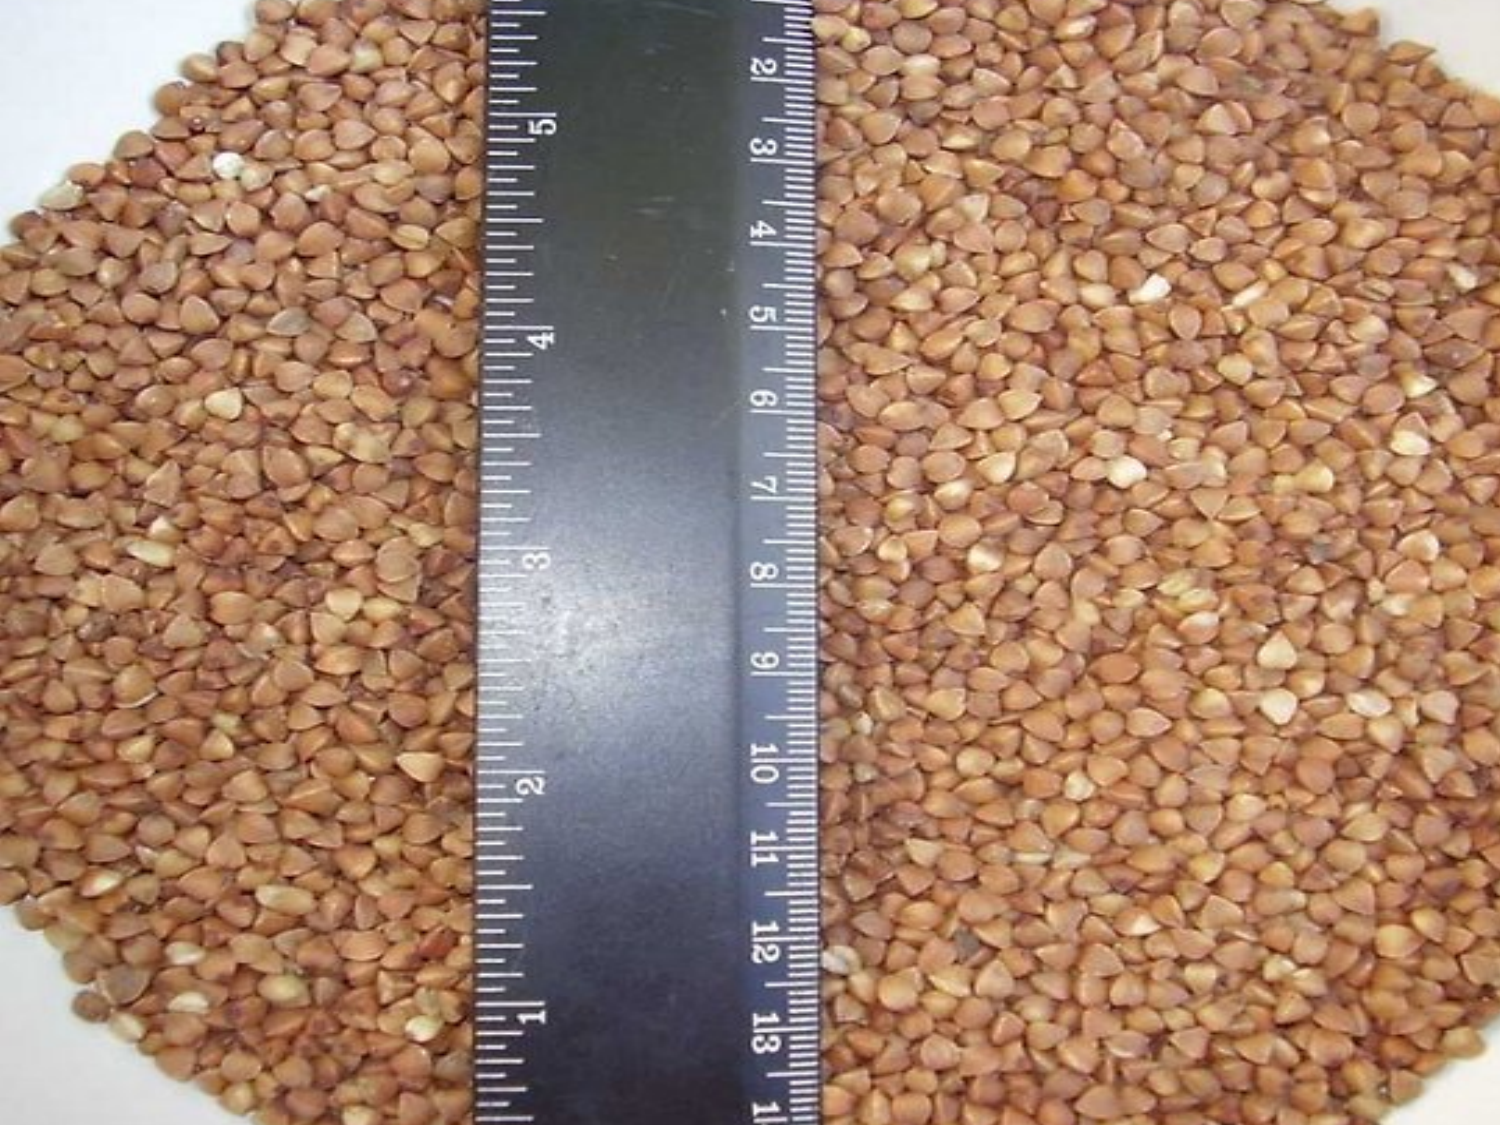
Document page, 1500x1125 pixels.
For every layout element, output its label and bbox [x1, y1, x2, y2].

list [0, 0, 1500, 1125]
